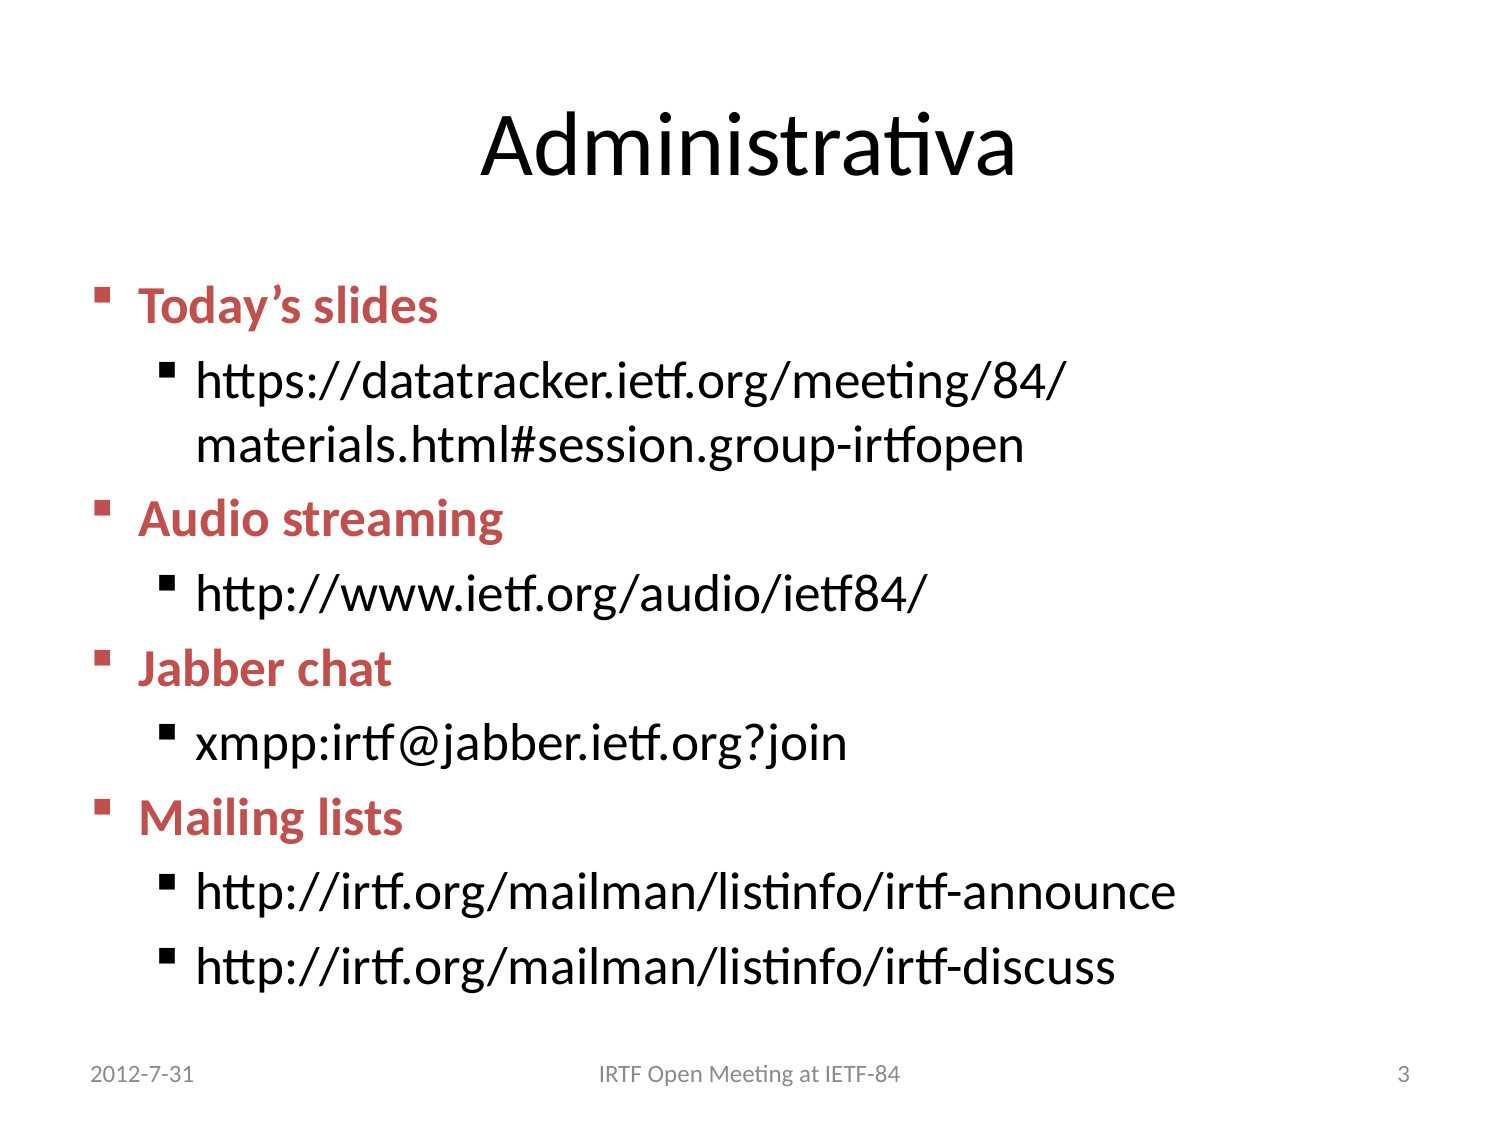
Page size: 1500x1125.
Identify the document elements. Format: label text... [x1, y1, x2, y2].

list Today’s slides https://datatracker.ietf.org/meeting/84/materials.html#session.group-irtfopen Audio streaming http://www.ietf.org/audio/ietf84/ Jabber chat xmpp:irtf@jabber.ietf.org?join Mailing lists http://irtf.org/mailman/listinfo/irtf-announce http://irtf.org/mailman/listinfo/irtf-discuss [75, 262, 1425, 1005]
slide_number 3 [1074, 1042, 1425, 1103]
title Administrativa [75, 45, 1425, 233]
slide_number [75, 1042, 425, 1103]
footer IRTF Open Meeting at IETF-84 [512, 1042, 988, 1103]
